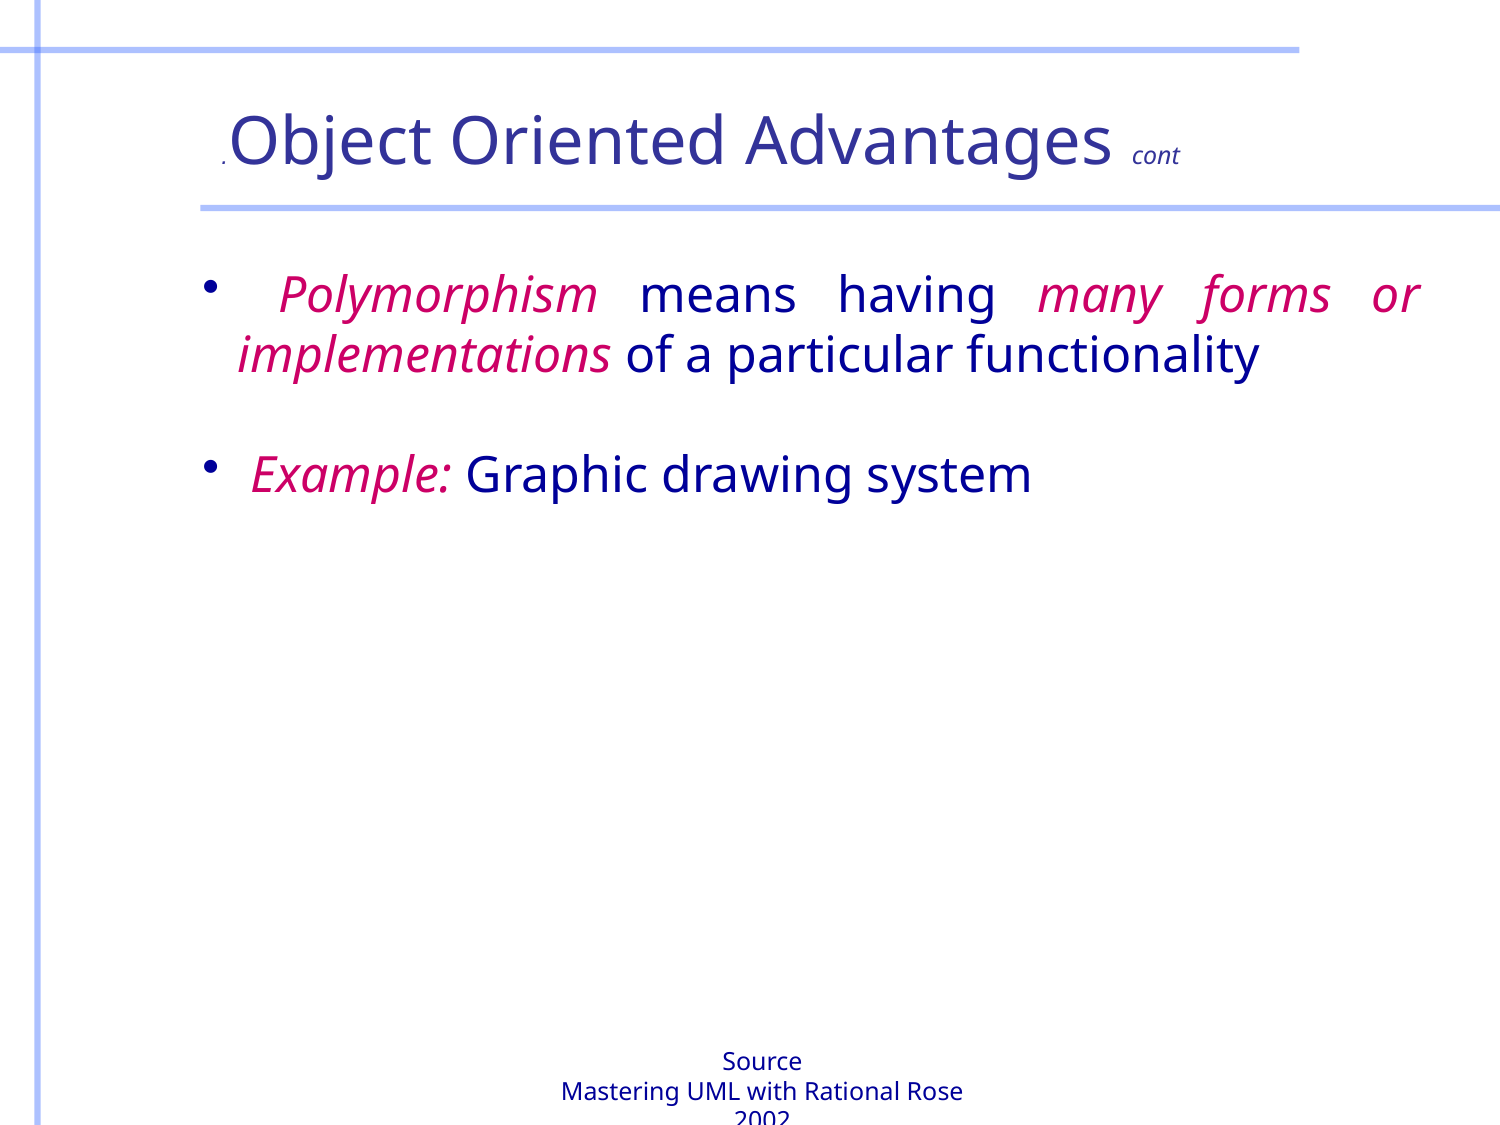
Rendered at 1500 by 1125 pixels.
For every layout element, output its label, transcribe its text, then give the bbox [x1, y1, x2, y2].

text_box Polymorphism means having many forms or implementations of a particular functionality Example: Graphic drawing system [187, 255, 1436, 511]
text_box Object Oriented Advantages cont. [206, 90, 1436, 185]
footer Source Mastering UML with Rational Rose 2002 [524, 1037, 1001, 1103]
